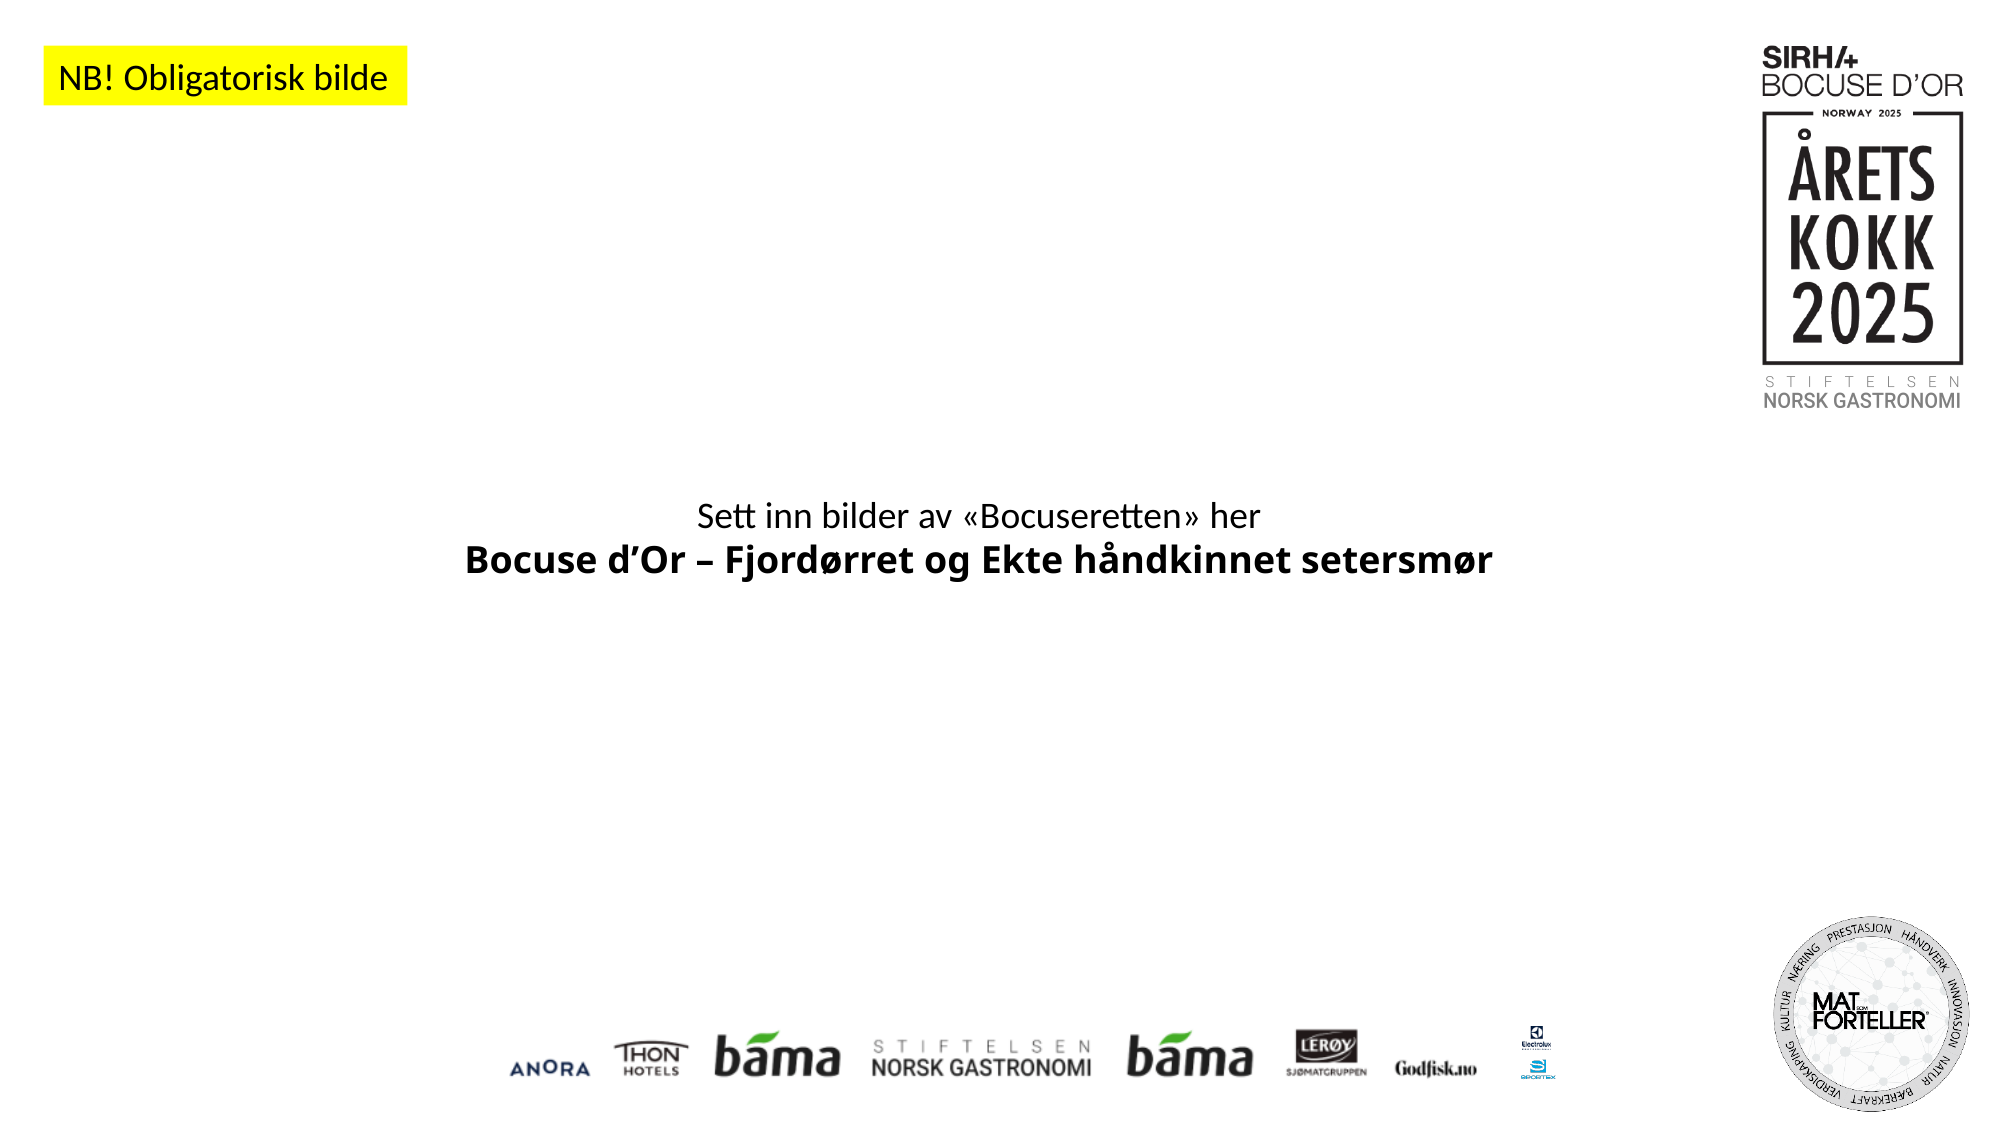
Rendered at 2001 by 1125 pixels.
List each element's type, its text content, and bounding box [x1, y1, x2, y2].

picture [1759, 897, 1983, 1125]
text_box Sett inn bilder av «Bocuseretten» her Bocuse d’Or – Fjordørret og Ekte håndkinnet setersmør [183, 483, 1775, 589]
text_box NB! Obligatorisk bilde [43, 45, 408, 106]
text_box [468, 1001, 1557, 1108]
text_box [1745, 35, 1979, 422]
